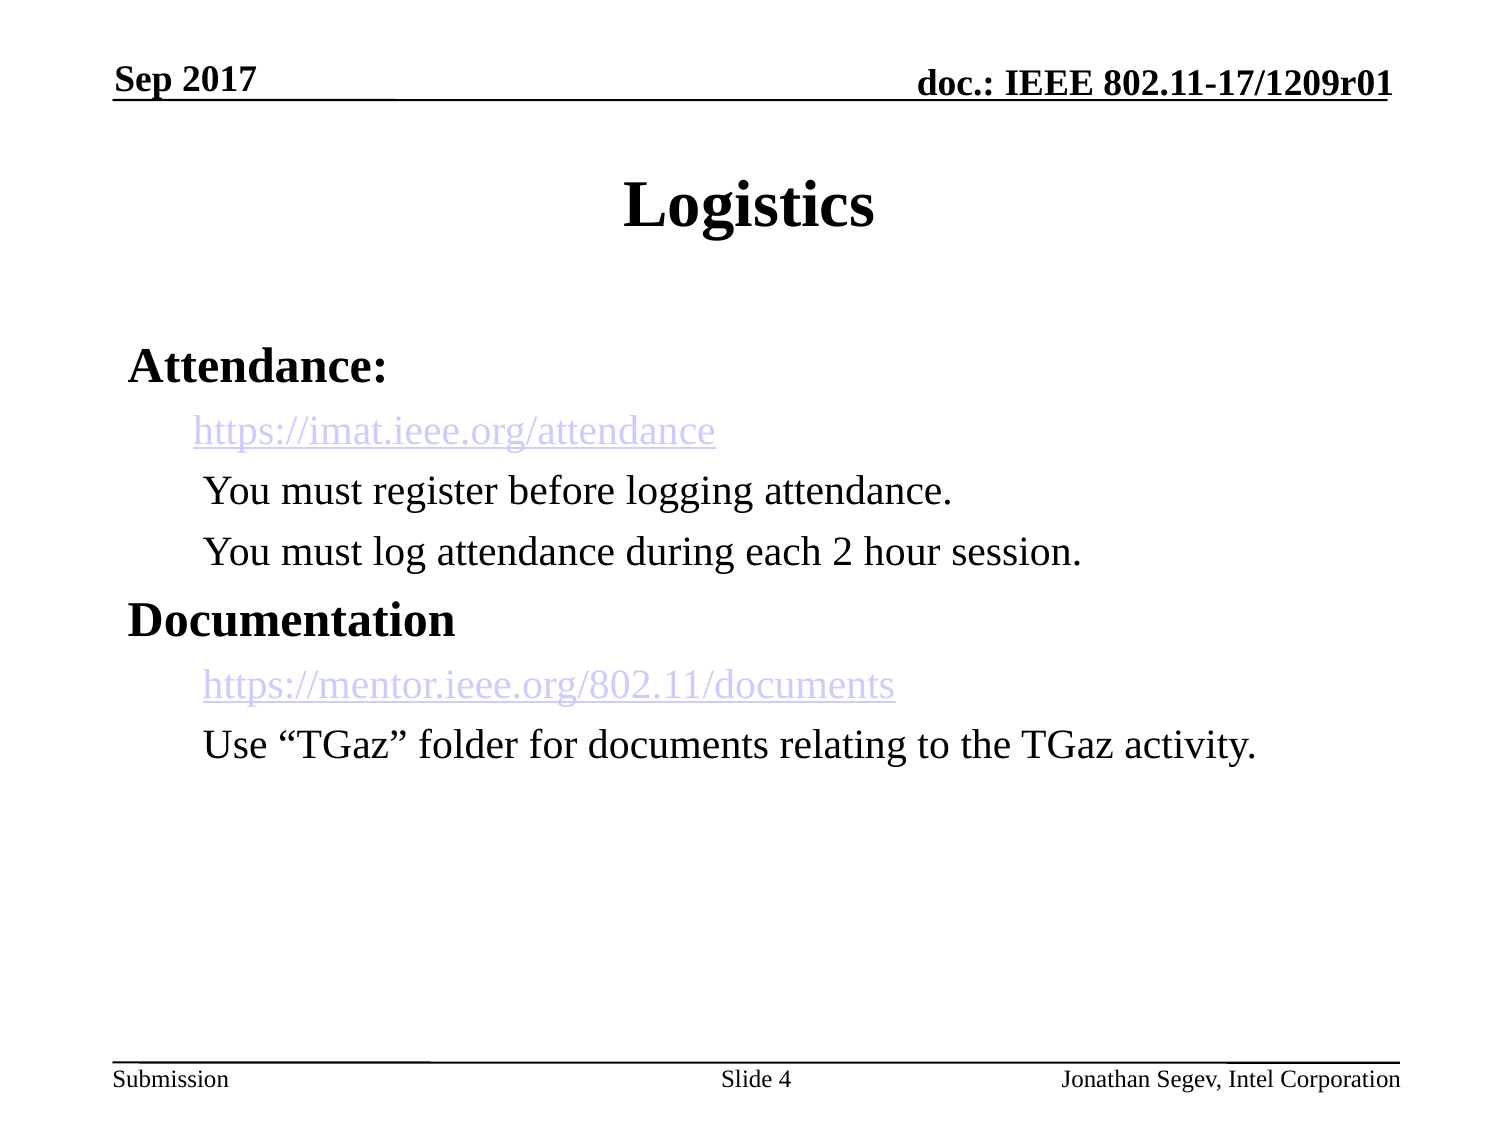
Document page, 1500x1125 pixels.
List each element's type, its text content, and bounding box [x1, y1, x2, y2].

slide_number Slide 4 [712, 1061, 800, 1123]
title Logistics [112, 112, 1388, 288]
footer Jonathan Segev, Intel Corporation [878, 1061, 1402, 1093]
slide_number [114, 54, 423, 100]
list Attendance: https://imat.ieee.org/attendance You must register before logging attendance. You must log attendance during each 2 hour session. Documentation https://mentor.ieee.org/802.11/documents Use “TGaz” folder for documents relating to the TGaz activity. [112, 324, 1388, 1000]
